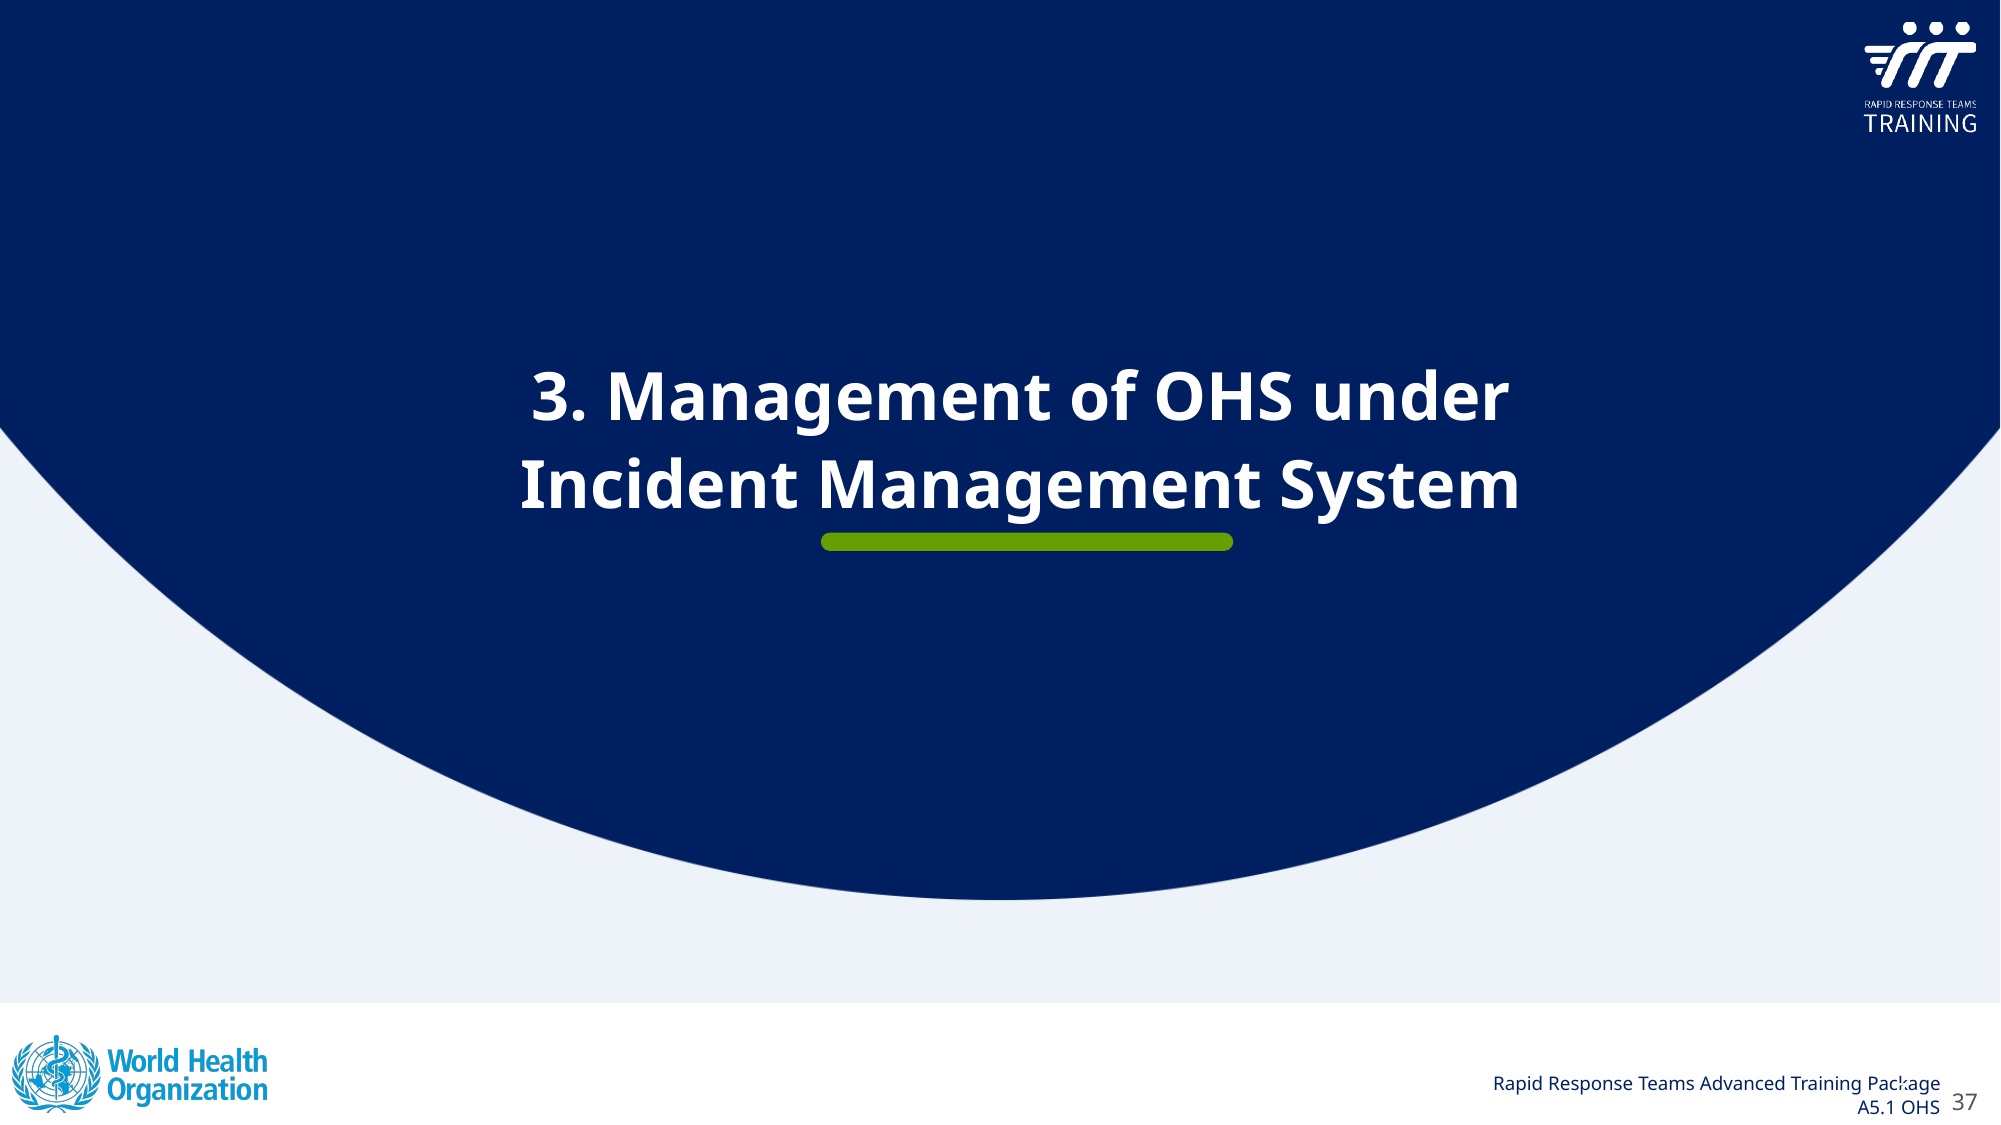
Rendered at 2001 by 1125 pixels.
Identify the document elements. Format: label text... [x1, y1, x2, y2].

picture [0, 0, 2001, 1003]
picture [12, 1035, 267, 1113]
list 3. Management of OHS under Incident Management System [445, 262, 1615, 694]
picture [12, 1083, 48, 1113]
slide_number 37 [1882, 1037, 1930, 1092]
picture [58, 1050, 64, 1058]
